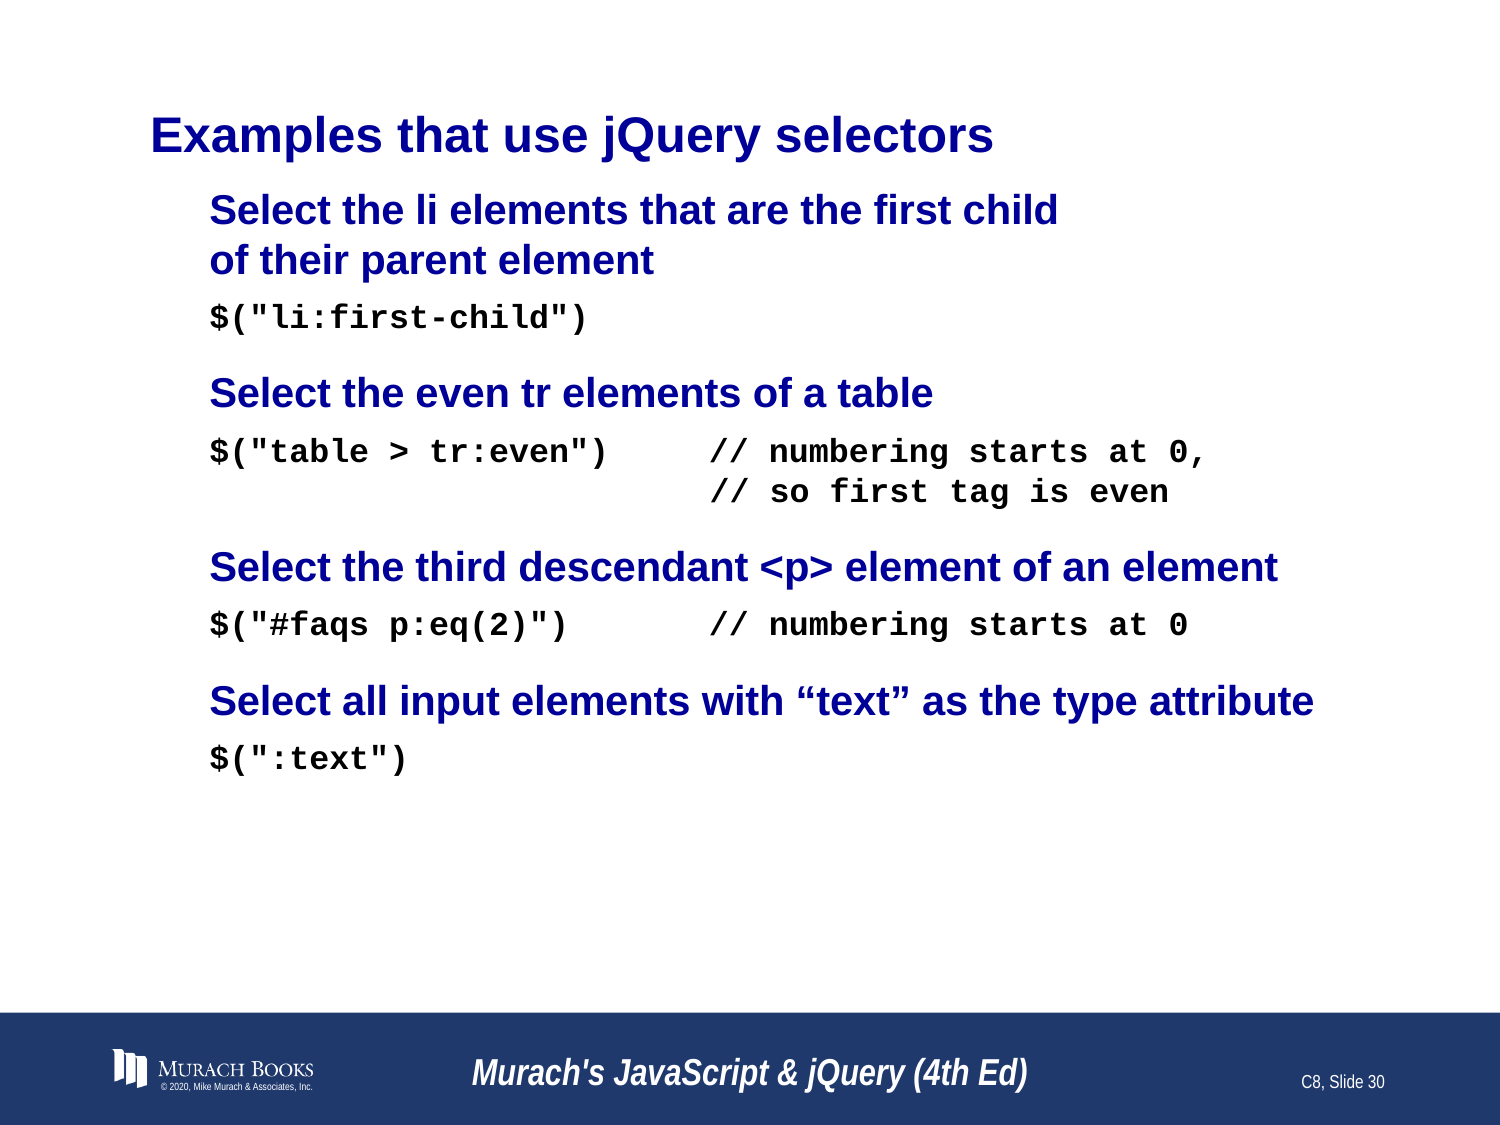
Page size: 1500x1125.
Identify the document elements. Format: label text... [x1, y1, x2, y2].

list Select the li elements that are the first child of their parent element $("li:first-child") Select the even tr elements of a table $("table > tr:even") // numbering starts at 0, // so first tag is even Select the third descendant <p> element of an element $("#faqs p:eq(2)") // numbering starts at 0 Select all input elements with “text” as the type attribute $(":text") [137, 174, 1350, 975]
slide_number C8, Slide 30 [1087, 1025, 1400, 1100]
slide_number Murach's JavaScript & jQuery (4th Ed) [463, 1025, 1050, 1100]
footer © 2020, Mike Murach & Associates, Inc. [12, 1025, 463, 1100]
title Examples that use jQuery selectors [150, 102, 1350, 164]
